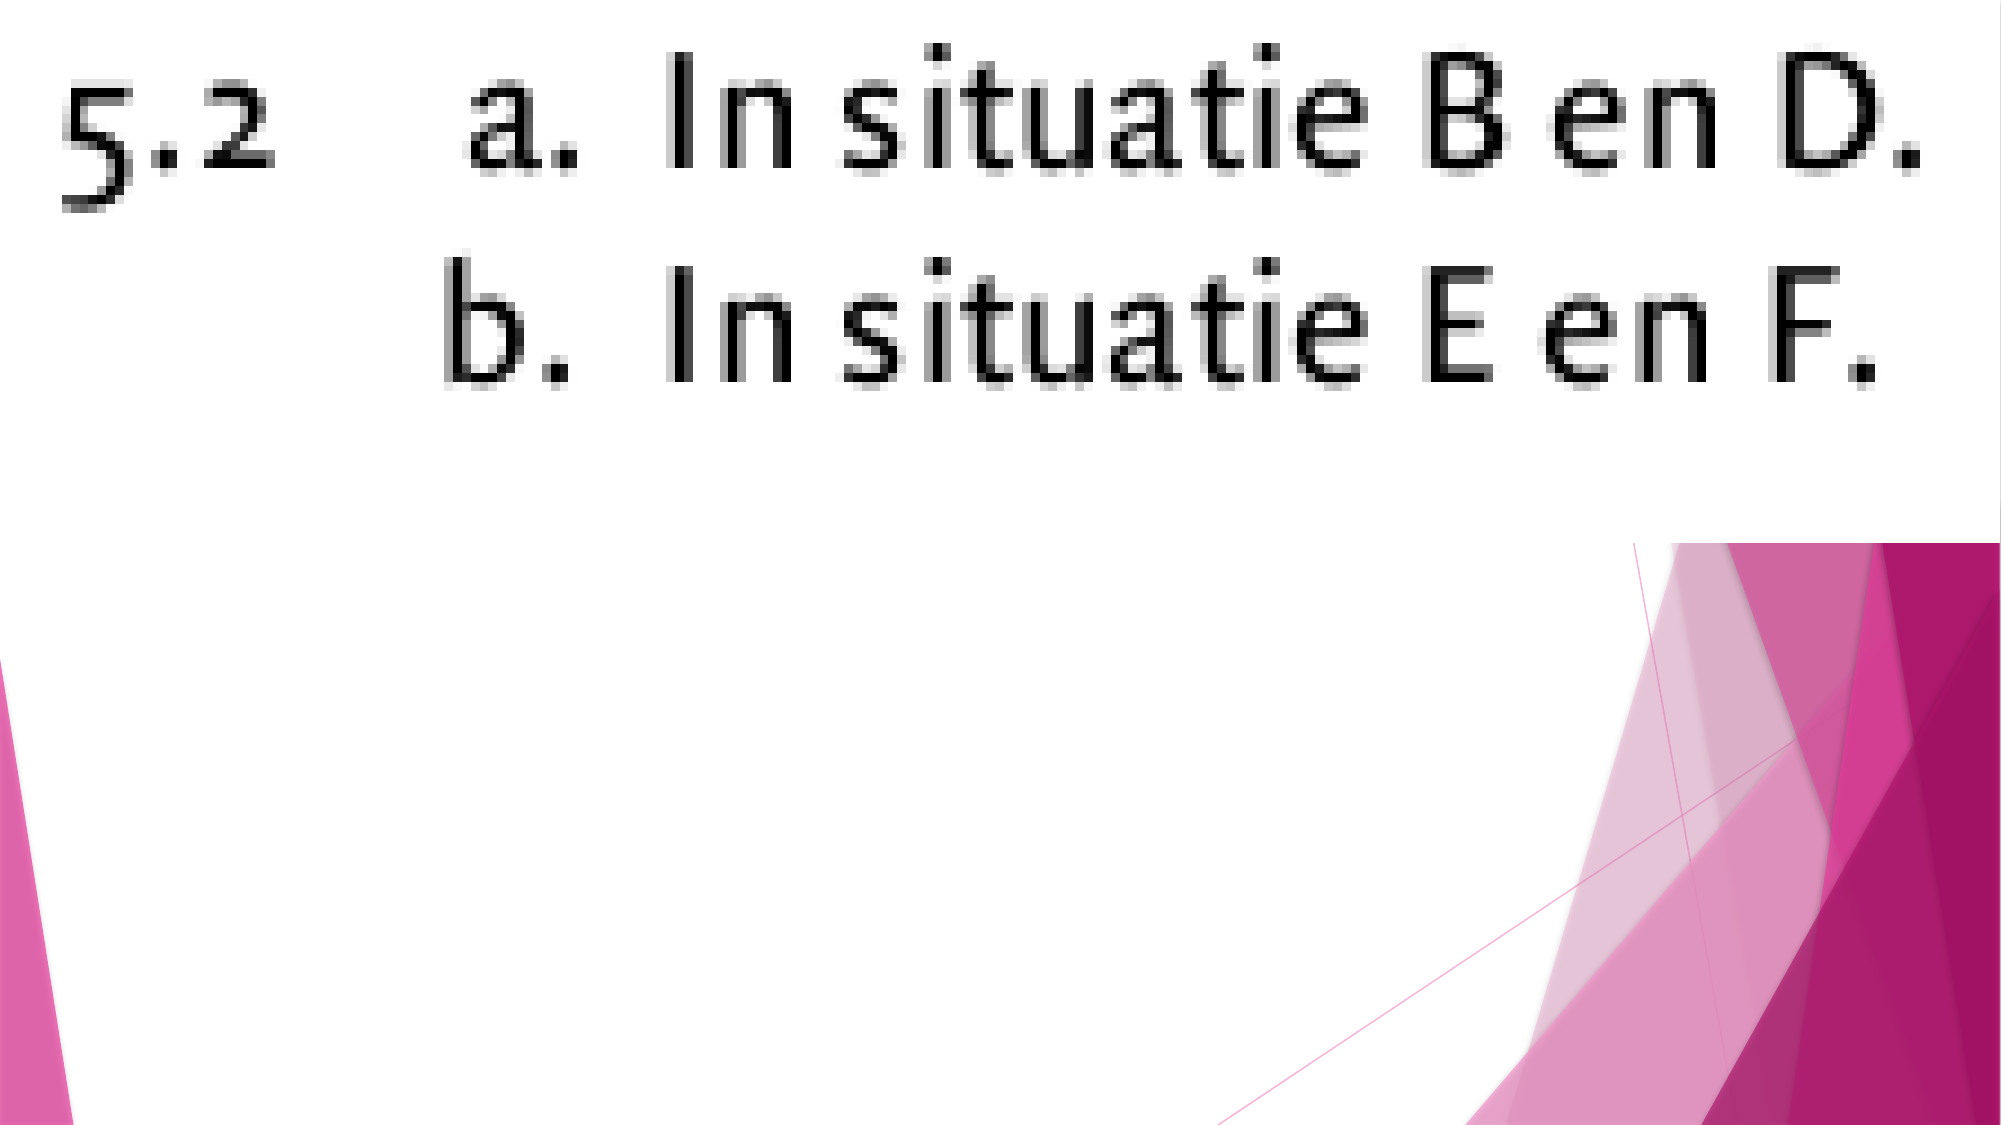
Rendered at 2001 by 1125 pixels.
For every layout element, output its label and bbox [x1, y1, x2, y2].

picture [0, 0, 2000, 543]
